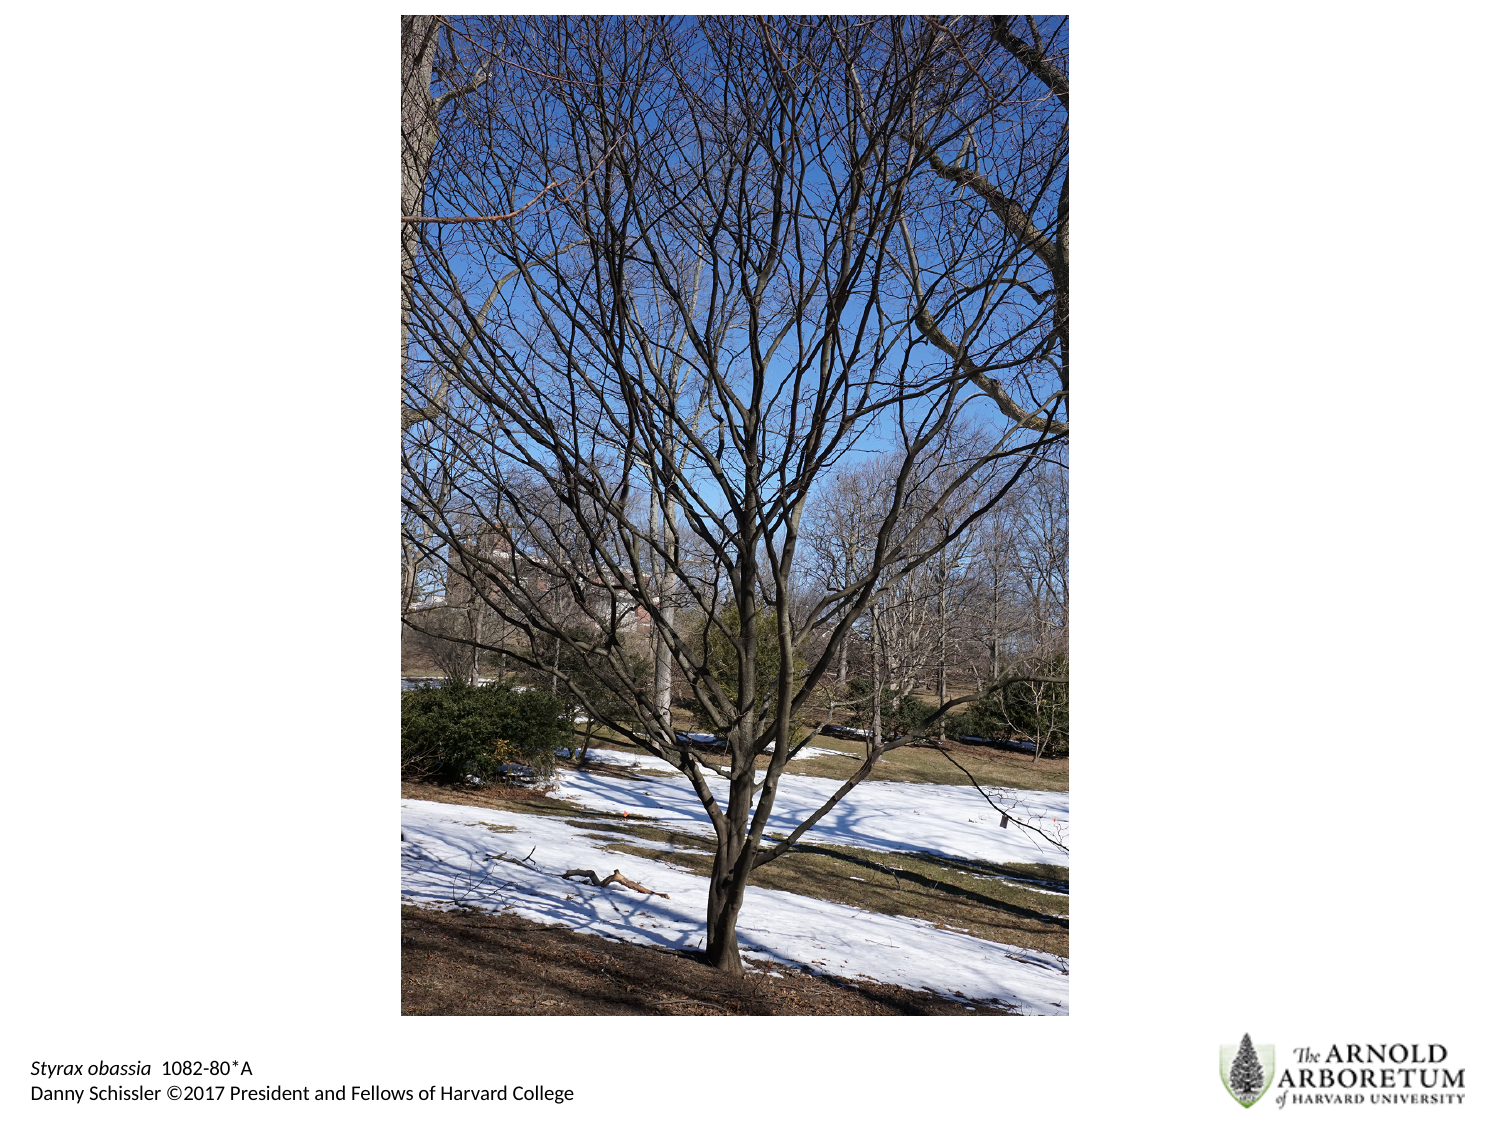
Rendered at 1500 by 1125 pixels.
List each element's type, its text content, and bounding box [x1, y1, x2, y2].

picture [400, 15, 1069, 1016]
text_box Styrax obassia 1082-80*A Danny Schissler ©2017 President and Fellows of Harvard College [15, 1046, 1110, 1112]
picture [1218, 1031, 1465, 1110]
